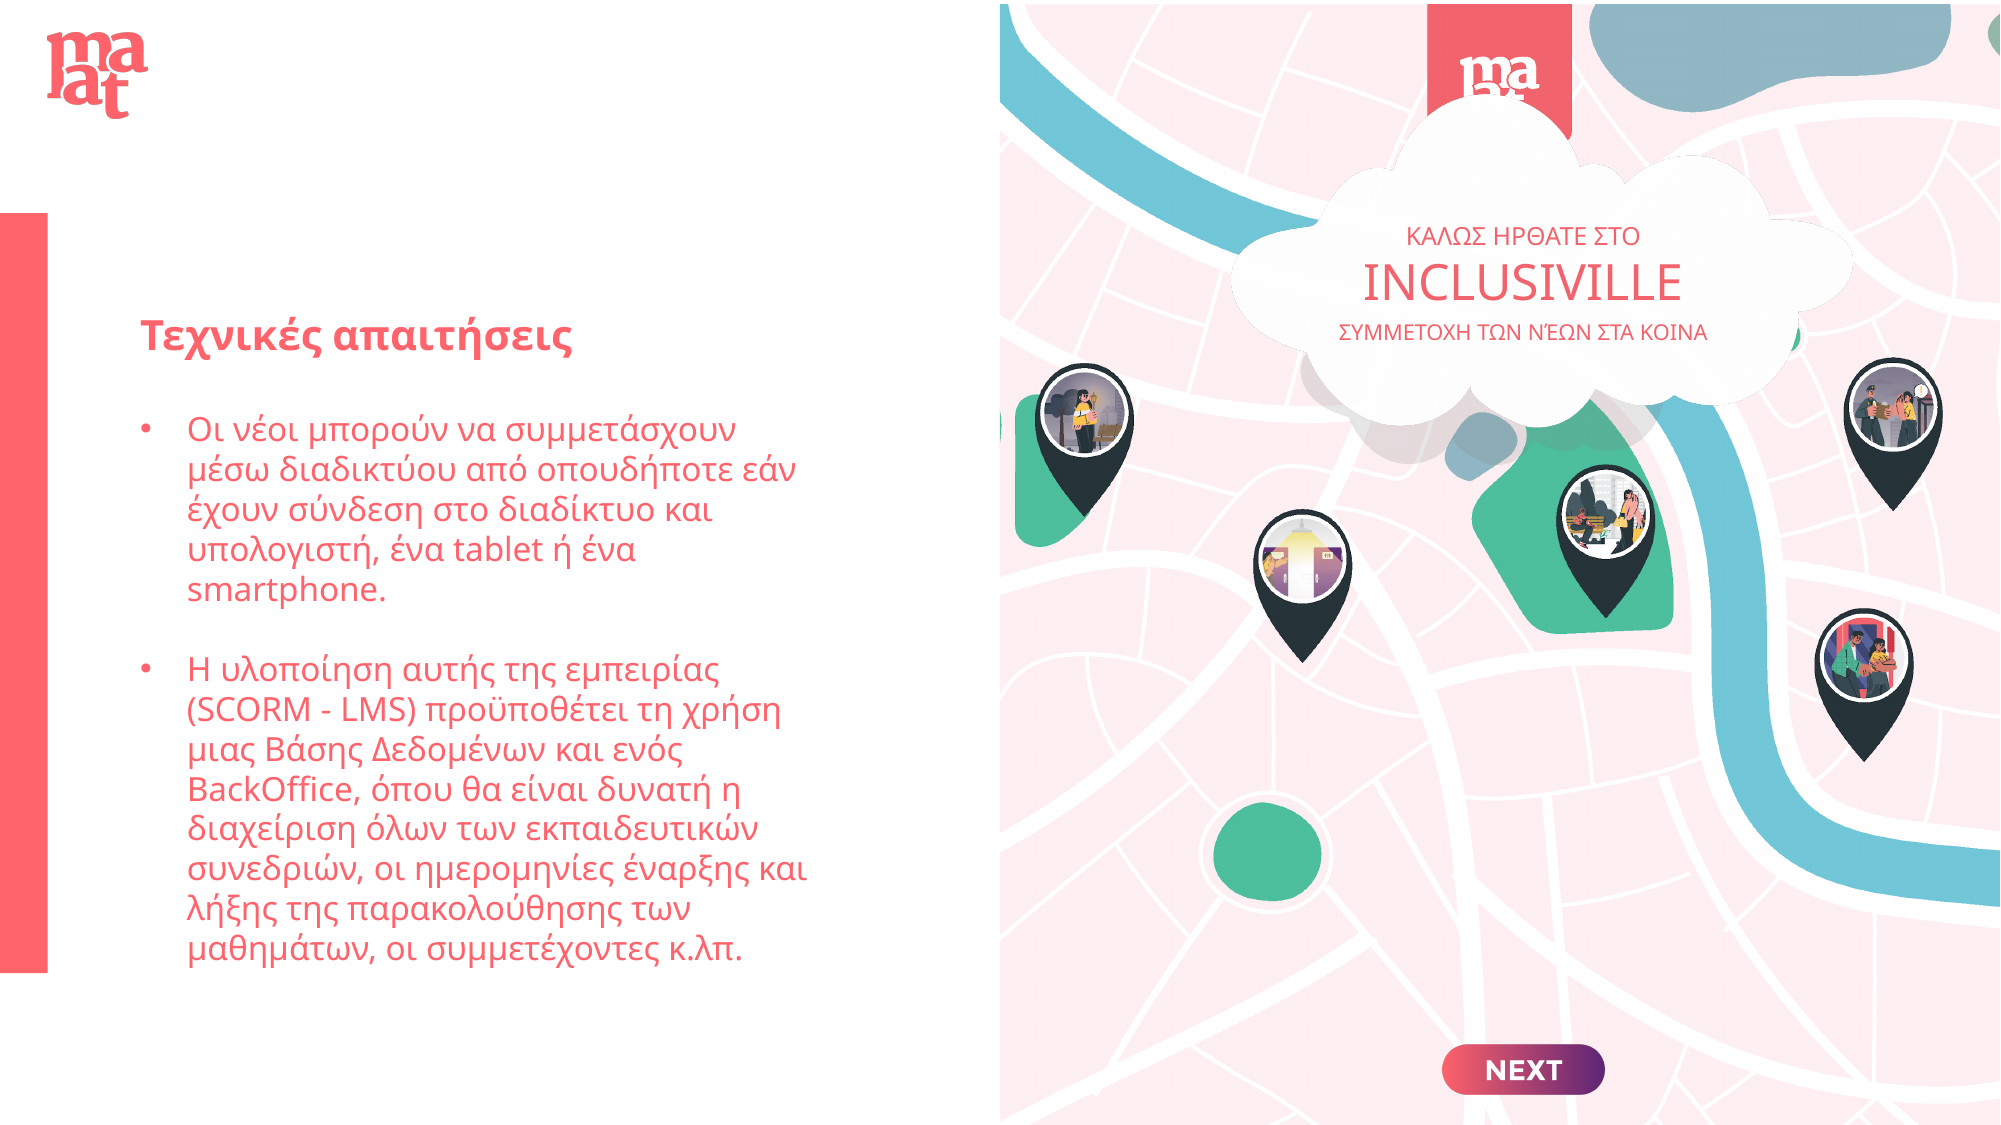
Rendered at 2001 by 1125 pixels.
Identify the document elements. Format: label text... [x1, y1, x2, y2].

picture [47, 32, 148, 119]
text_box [1231, 93, 1853, 466]
text_box [0, 213, 48, 974]
text_box Τεχνικές απαιτήσεις Οι νέοι μπορούν να συμμετάσχουν μέσω διαδικτύου από οπουδήποτε εάν έχουν σύνδεση στο διαδίκτυο και υπολογιστή, ένα tablet ή ένα smartphone. Η υλοποίηση αυτής της εμπειρίας (SCORM - LMS) προϋποθέτει τη χρήση μιας Βάσης Δεδομένων και ενός BackOffice, όπου θα είναι δυνατή η διαχείριση όλων των εκπαιδευτικών συνεδριών, οι ημερομηνίες έναρξης και λήξης της παρακολούθησης των μαθημάτων, οι συμμετέχοντες κ.λπ. [124, 300, 825, 975]
picture [999, 4, 2000, 1125]
